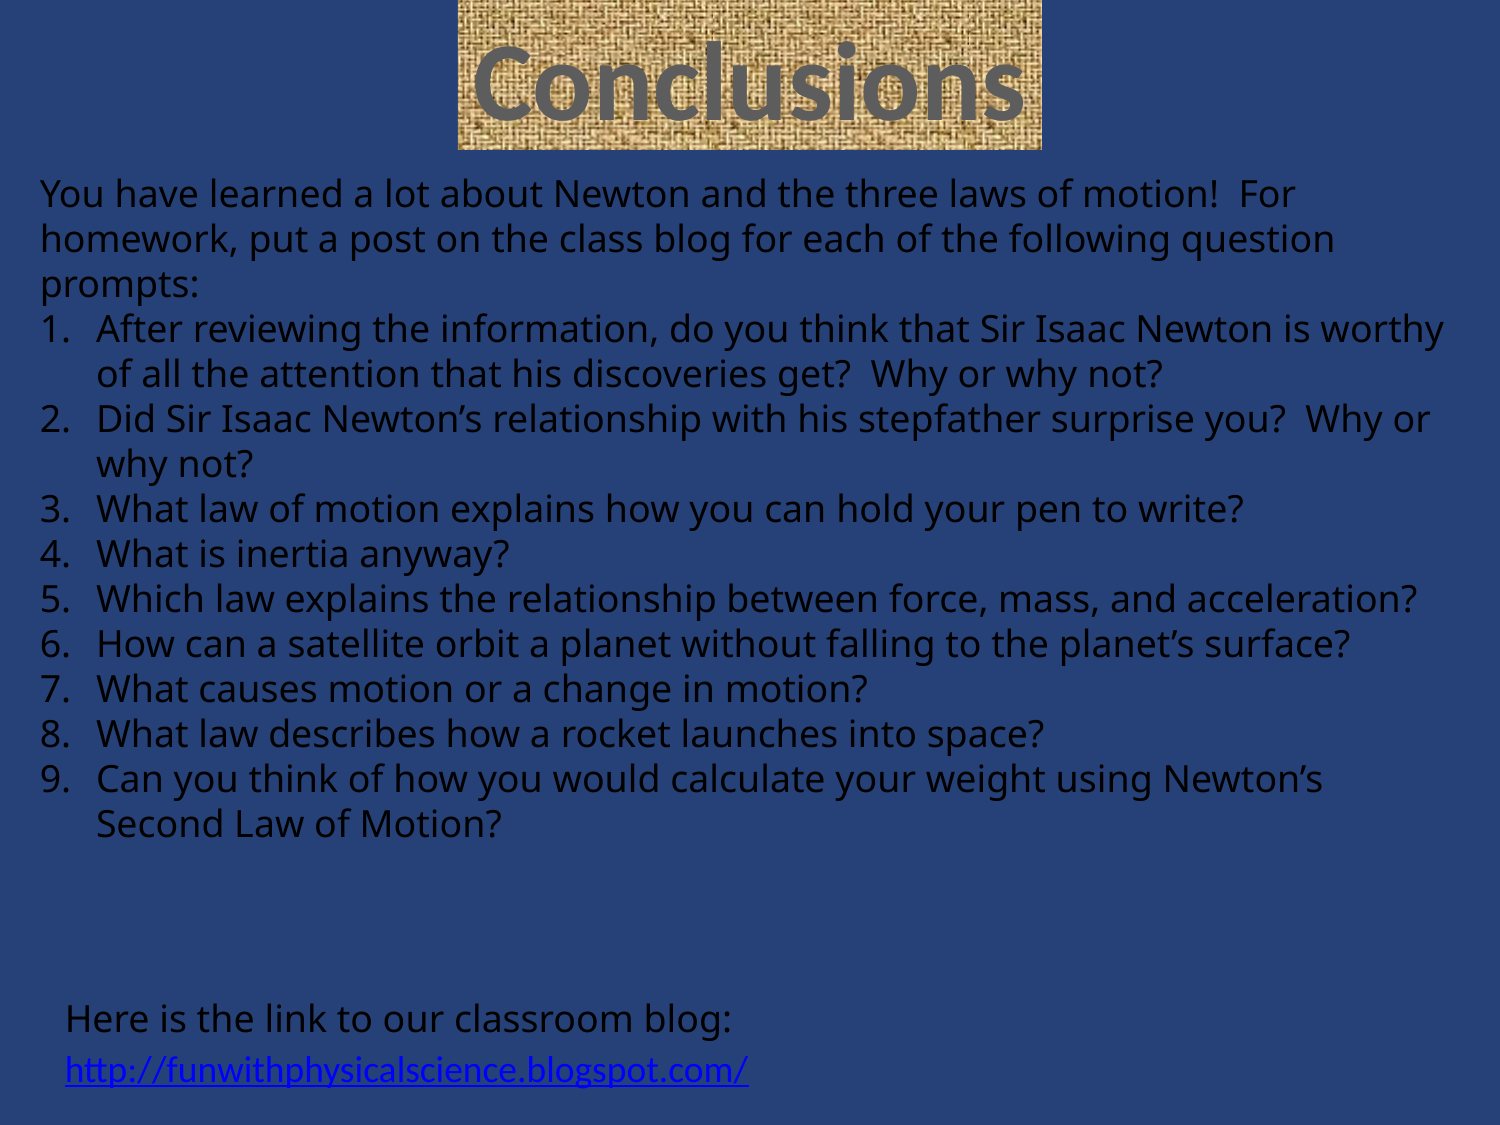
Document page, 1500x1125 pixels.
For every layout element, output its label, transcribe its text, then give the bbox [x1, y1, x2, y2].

text_box Conclusions [457, 0, 1042, 150]
text_box Here is the link to our classroom blog: [50, 987, 1425, 1048]
text_box http://funwithphysicalscience.blogspot.com/ [49, 1037, 1250, 1098]
text_box You have learned a lot about Newton and the three laws of motion! For homework, put a post on the class blog for each of the following question prompts: After reviewing the information, do you think that Sir Isaac Newton is worthy of all the attention that his discoveries get? Why or why not? Did Sir Isaac Newton’s relationship with his stepfather surprise you? Why or why not? What law of motion explains how you can hold your pen to write? What is inertia anyway? Which law explains the relationship between force, mass, and acceleration? How can a satellite orbit a planet without falling to the planet’s surface? What causes motion or a change in motion? What law describes how a rocket launches into space? Can you think of how you would calculate your weight using Newton’s Second Law of Motion? [24, 162, 1475, 853]
